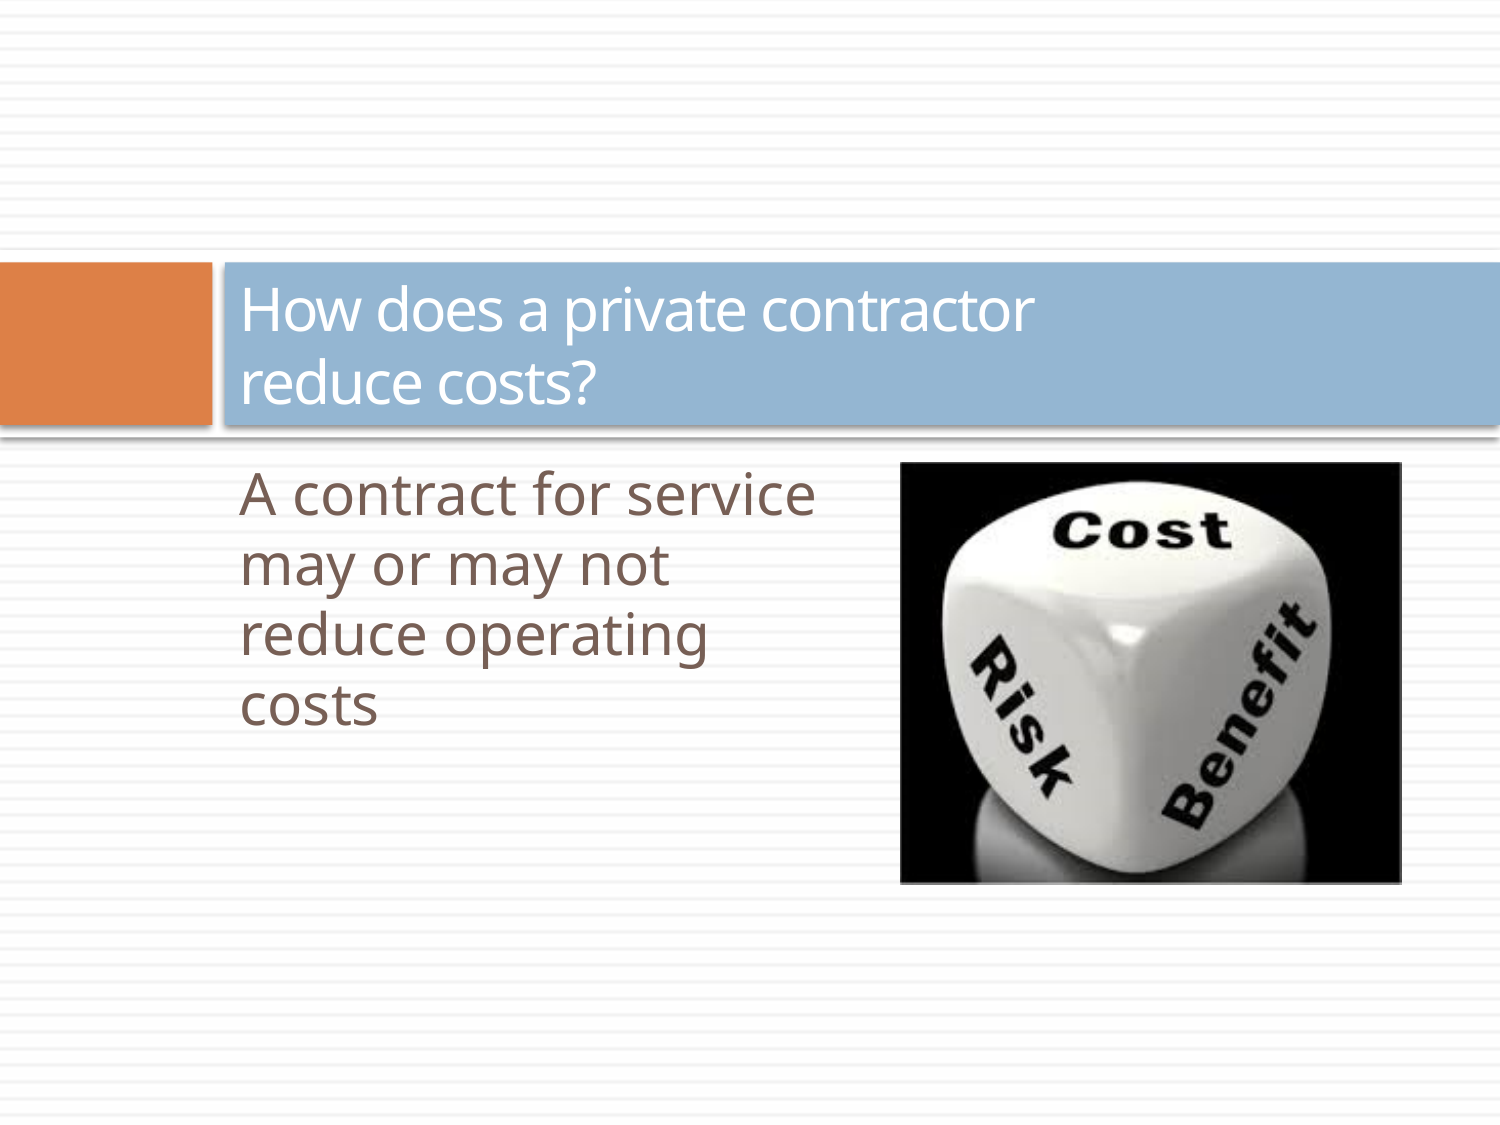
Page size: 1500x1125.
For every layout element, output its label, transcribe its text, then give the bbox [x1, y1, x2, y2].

list A contract for service may or may not reduce operating costs [225, 450, 863, 725]
title How does a private contractor reduce costs? [225, 262, 1475, 425]
picture [899, 462, 1402, 885]
